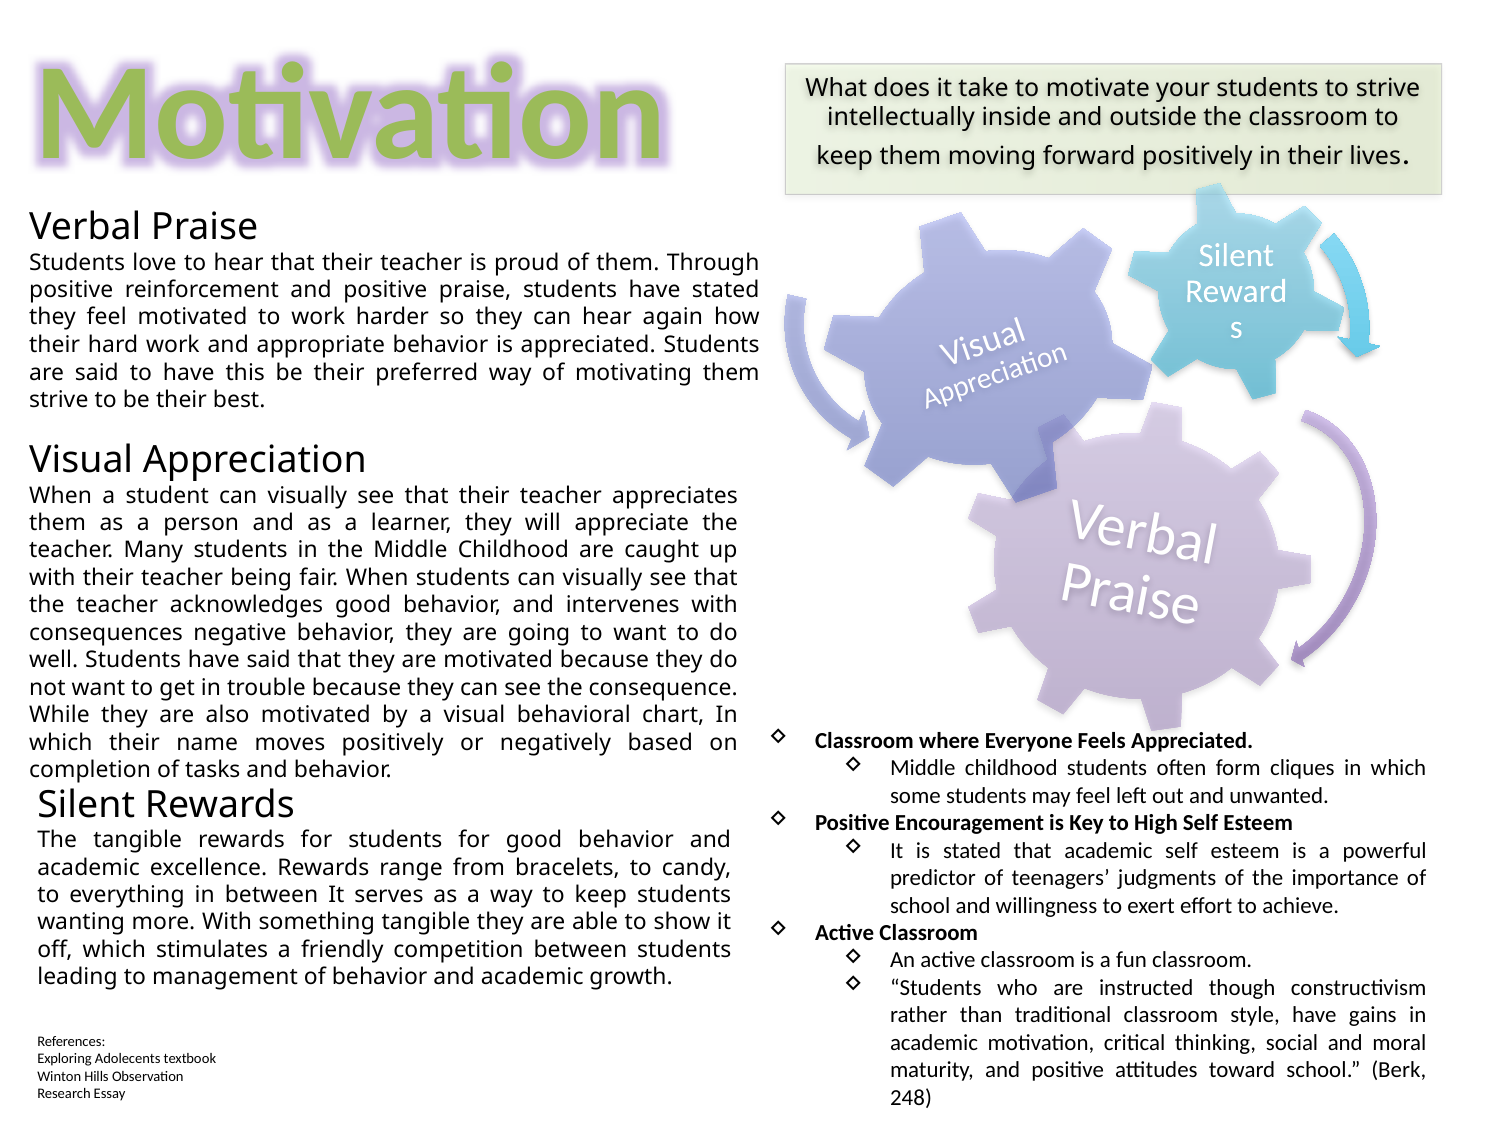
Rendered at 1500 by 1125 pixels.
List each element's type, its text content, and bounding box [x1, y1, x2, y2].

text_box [784, 159, 1405, 727]
text_box References: Exploring Adolecents textbook Winton Hills Observation Research Essay [22, 1024, 754, 1109]
text_box Verbal Praise Students love to hear that their teacher is proud of them. Through positive reinforcement and positive praise, students have stated they feel motivated to work harder so they can hear again how their hard work and appropriate behavior is appreciated. Students are said to have this be their preferred way of motivating them strive to be their best. [14, 194, 776, 420]
text_box Motivation [19, 13, 682, 193]
text_box Visual Appreciation When a student can visually see that their teacher appreciates them as a person and as a learner, they will appreciate the teacher. Many students in the Middle Childhood are caught up with their teacher being fair. When students can visually see that the teacher acknowledges good behavior, and intervenes with consequences negative behavior, they are going to want to do well. Students have said that they are motivated because they do not want to get in trouble because they can see the consequence. While they are also motivated by a visual behavioral chart, In which their name moves positively or negatively based on completion of tasks and behavior. [14, 427, 754, 790]
text_box Classroom where Everyone Feels Appreciated. Middle childhood students often form cliques in which some students may feel left out and unwanted. Positive Encouragement is Key to High Self Esteem It is stated that academic self esteem is a powerful predictor of teenagers’ judgments of the importance of school and willingness to exert effort to achieve. Active Classroom An active classroom is a fun classroom. “Students who are instructed though constructivism rather than traditional classroom style, have gains in academic motivation, critical thinking, social and moral maturity, and positive attitudes toward school.” (Berk, 248) [753, 717, 1443, 1125]
text_box What does it take to motivate your students to strive intellectually inside and outside the classroom to keep them moving forward positively in their lives. [784, 63, 1443, 195]
text_box Silent Rewards The tangible rewards for students for good behavior and academic excellence. Rewards range from bracelets, to candy, to everything in between It serves as a way to keep students wanting more. With something tangible they are able to show it off, which stimulates a friendly competition between students leading to management of behavior and academic growth. [22, 772, 747, 1024]
